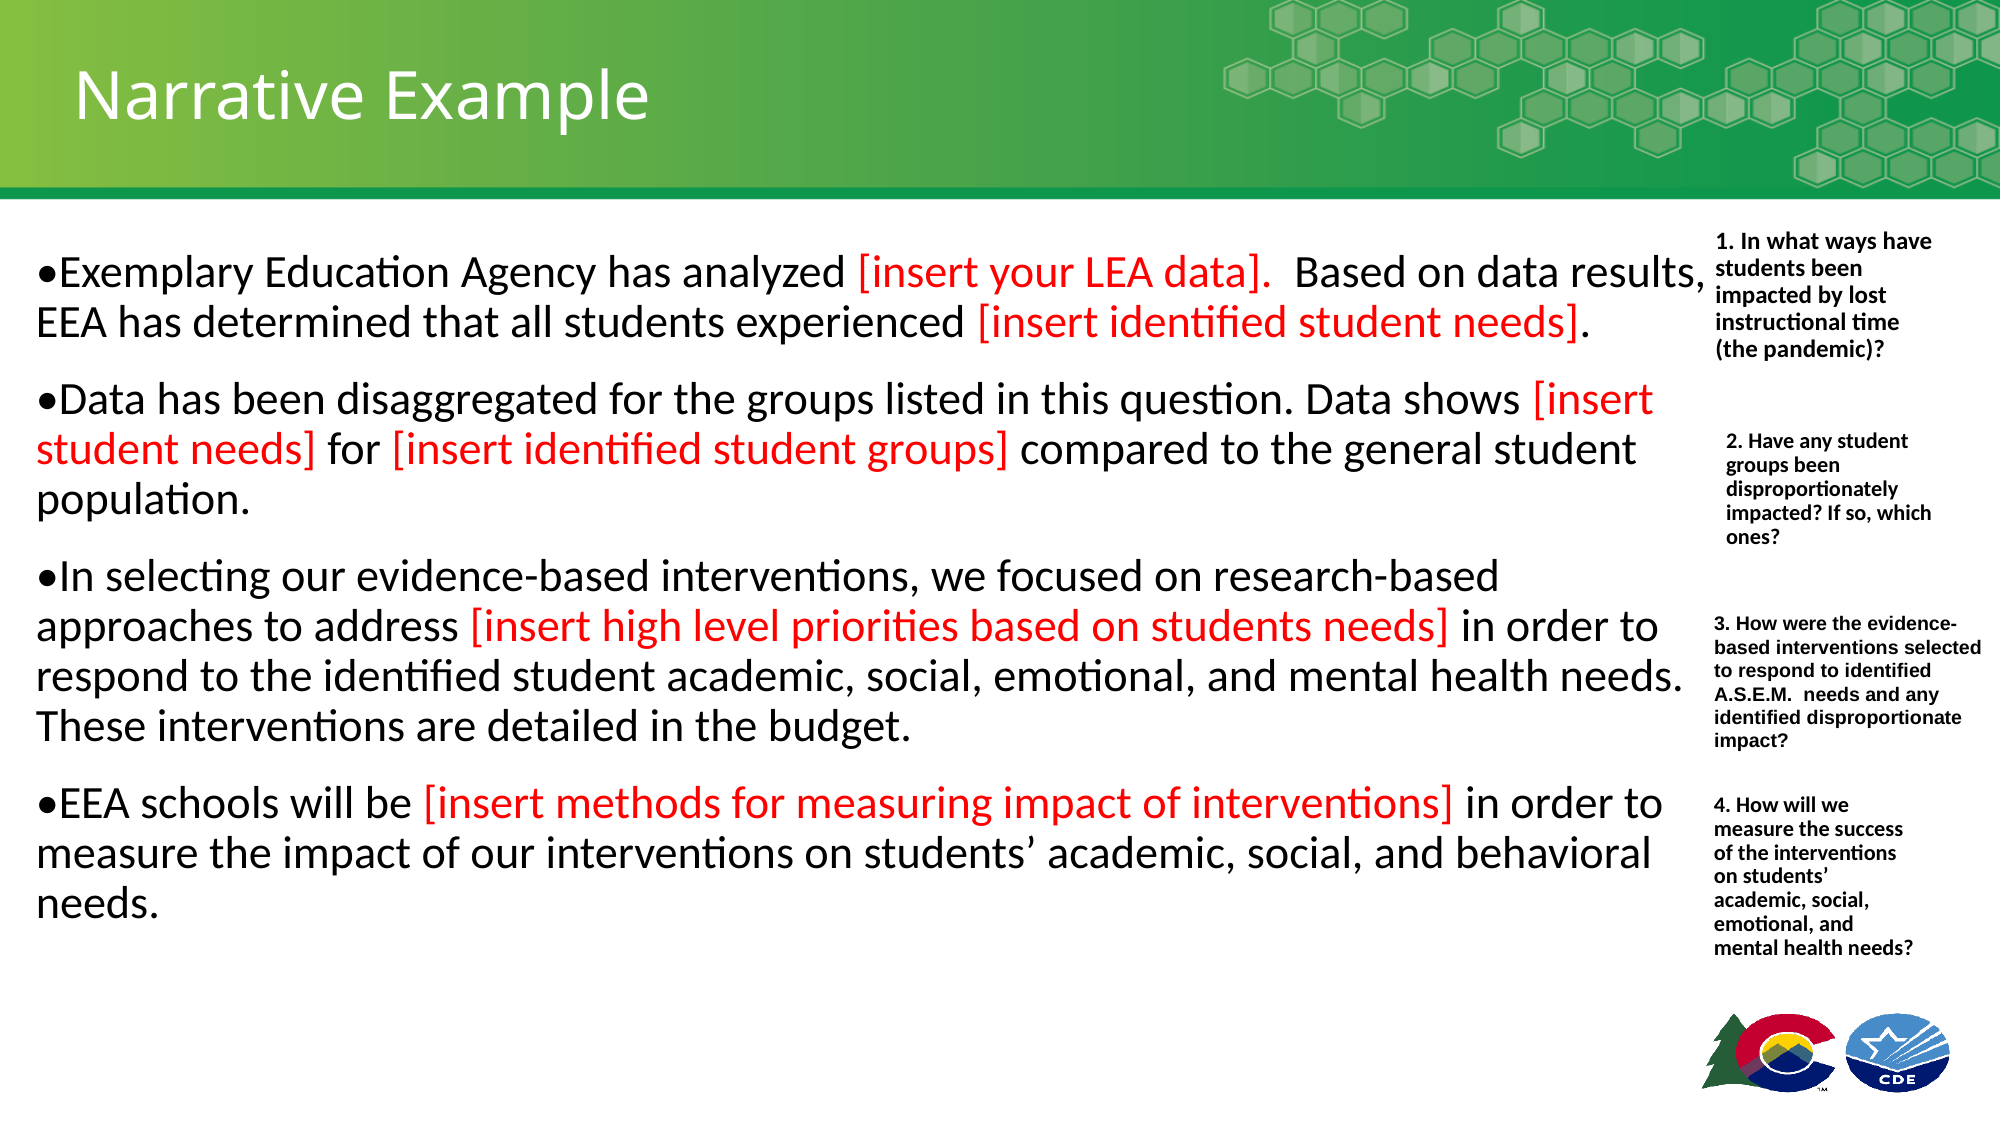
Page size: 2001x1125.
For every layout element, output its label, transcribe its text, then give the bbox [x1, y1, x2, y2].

text_box 4. How will we measure the success of the interventions on students’ academic, social, emotional, and mental health needs? [1693, 773, 1942, 981]
text_box 3. How were the evidence-based interventions selected to respond to identified A.S.E.M. needs and any identified disproportionate impact? [1694, 591, 2000, 796]
picture [0, 0, 2000, 200]
title Narrative Example [53, 41, 1384, 166]
text_box 2. Have any student groups been disproportionately impacted? If so, which ones? [1706, 409, 1954, 591]
list •Exemplary Education Agency has analyzed [insert your LEA data]. Based on data results, EEA has determined that all students experienced [insert identified student needs]. •Data has been disaggregated for the groups listed in this question. Data shows [insert student needs] for [insert identified student groups] compared to the general student population. •In selecting our evidence-based interventions, we focused on research-based approaches to address [insert high level priorities based on students needs] in order to respond to the identified student academic, social, emotional, and mental health needs. These interventions are detailed in the budget. •EEA schools will be [insert methods for measuring impact of interventions] in order to measure the impact of our interventions on students’ academic, social, and behavioral needs. [15, 227, 1741, 989]
picture [1700, 1012, 1950, 1093]
text_box 1. In what ways have students been impacted by lost instructional time (the pandemic)? [1695, 208, 1954, 384]
